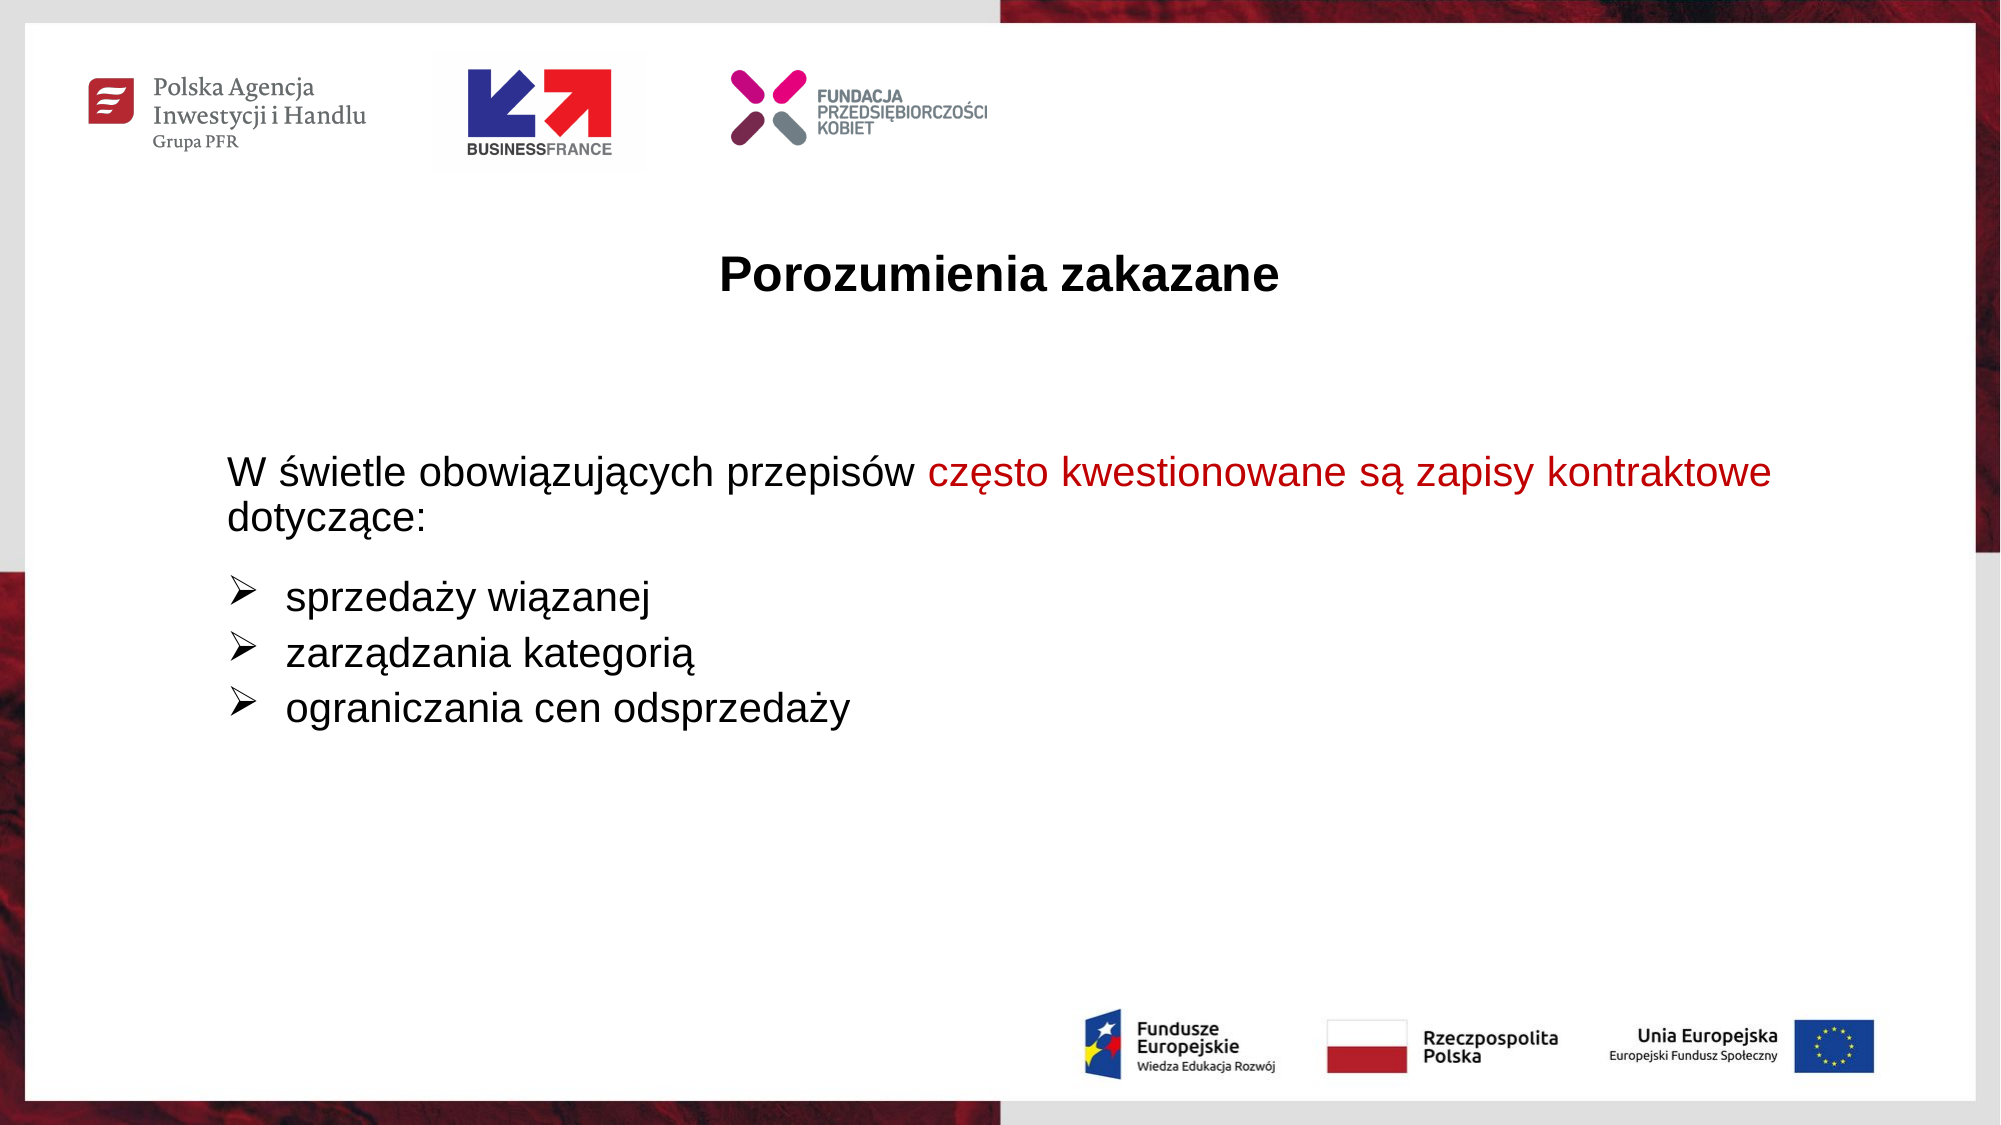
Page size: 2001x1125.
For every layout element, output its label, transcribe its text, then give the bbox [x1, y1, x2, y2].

title Porozumienia zakazane [137, 166, 1863, 384]
picture [0, 0, 2001, 1125]
list W świetle obowiązujących przepisów często kwestionowane są zapisy kontraktowe dotyczące: sprzedaży wiązanej zarządzania kategorią ograniczania cen odsprzedaży [212, 442, 1788, 1125]
